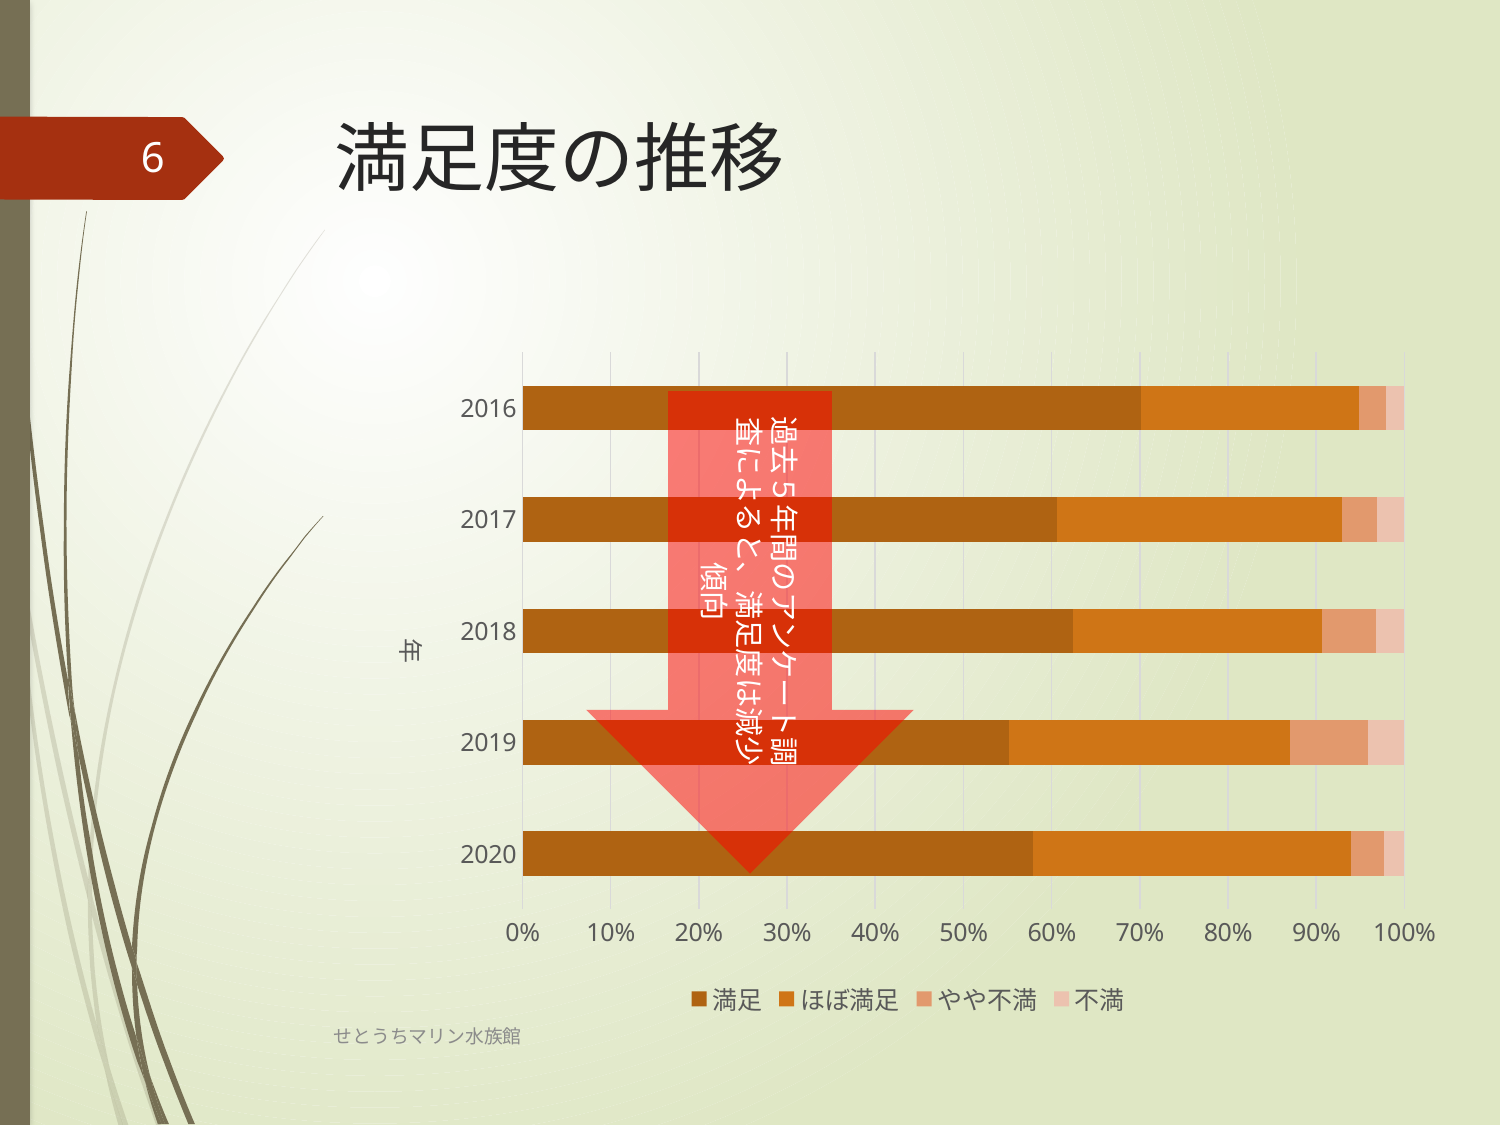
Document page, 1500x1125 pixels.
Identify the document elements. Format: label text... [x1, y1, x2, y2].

footer せとうちマリン水族館 [318, 1006, 1257, 1067]
chart [358, 338, 1458, 1024]
title 満足度の推移 [319, 102, 1400, 313]
slide_number 6 [83, 129, 180, 190]
